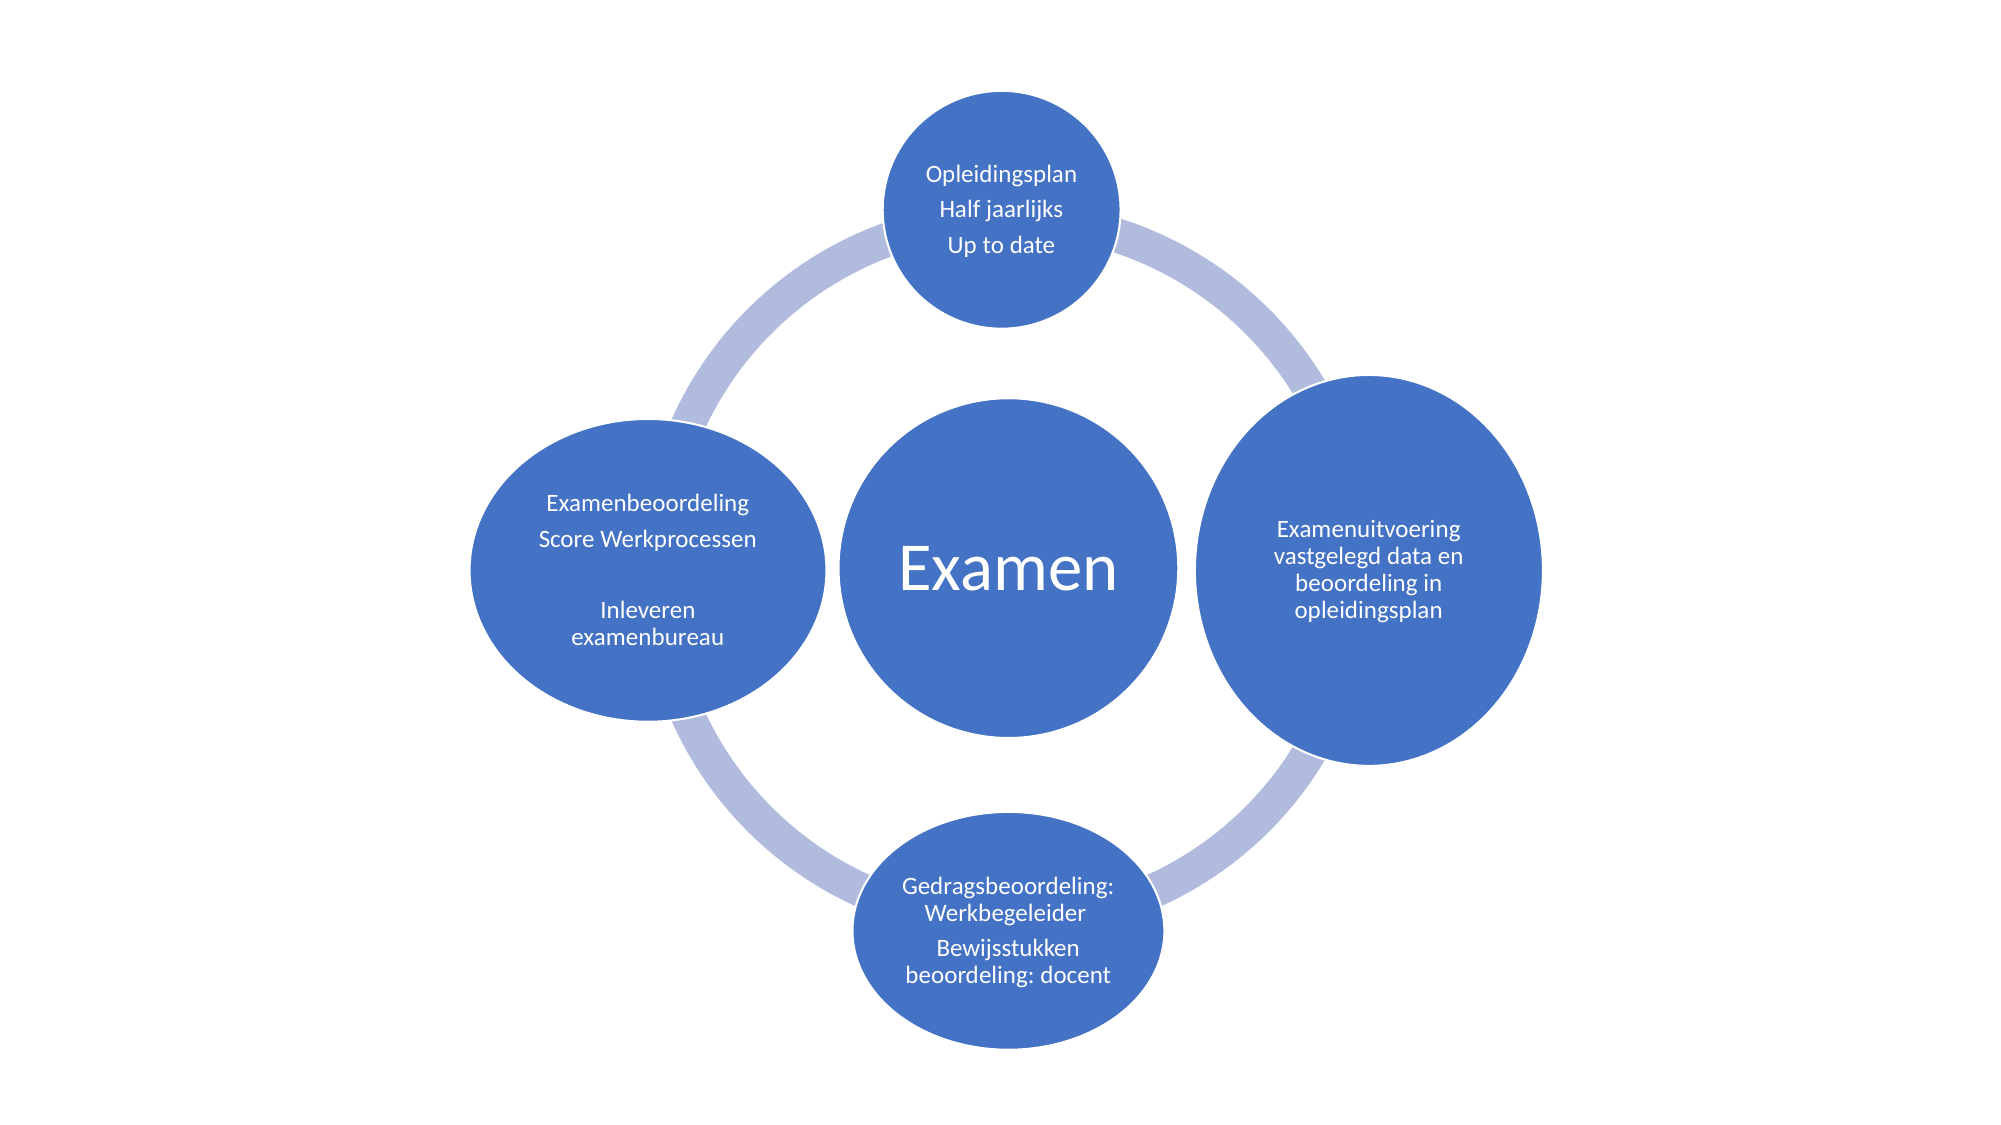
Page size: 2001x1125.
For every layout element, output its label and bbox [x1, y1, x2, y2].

list [137, 90, 1875, 1050]
